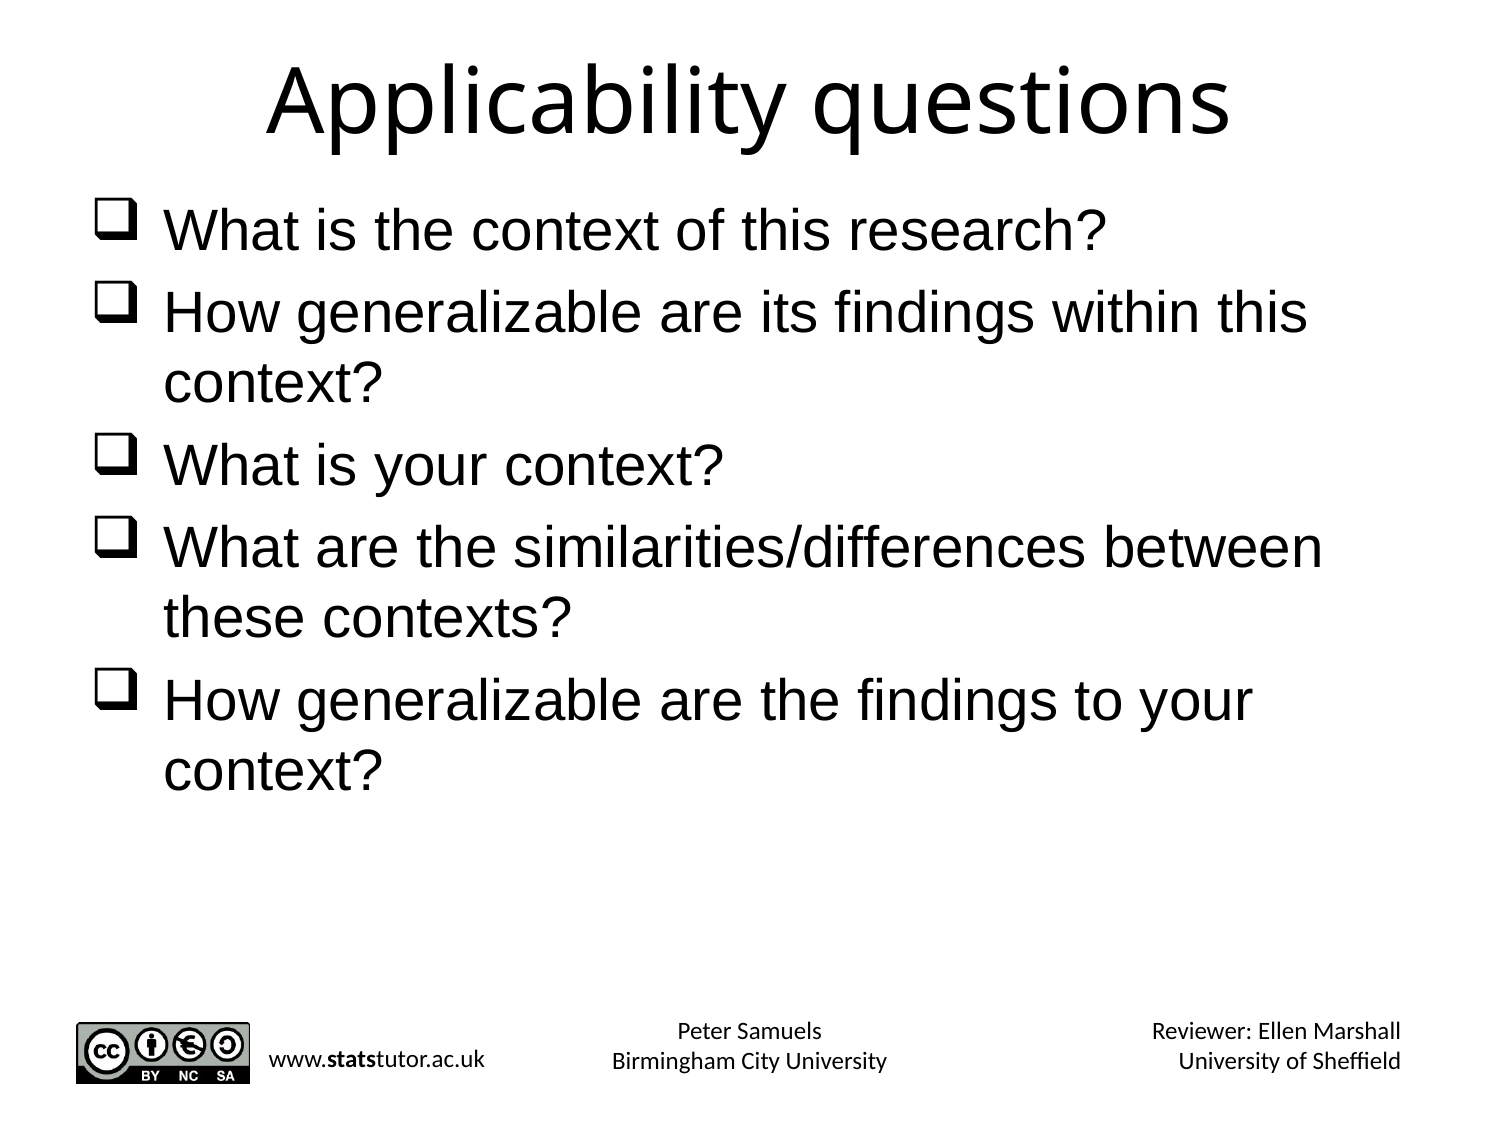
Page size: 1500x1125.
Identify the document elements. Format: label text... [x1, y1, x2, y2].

text_box Peter Samuels Birmingham City University [549, 1007, 951, 1083]
list What is the context of this research? How generalizable are its findings within this context? What is your context? What are the similarities/differences between these contexts? How generalizable are the findings to your context? [75, 184, 1425, 941]
picture [76, 1022, 251, 1084]
text_box Reviewer: Ellen Marshall University of Sheffield [1038, 1007, 1417, 1083]
text_box www.statstutor.ac.uk [254, 1035, 550, 1080]
title Applicability questions [75, 33, 1425, 161]
